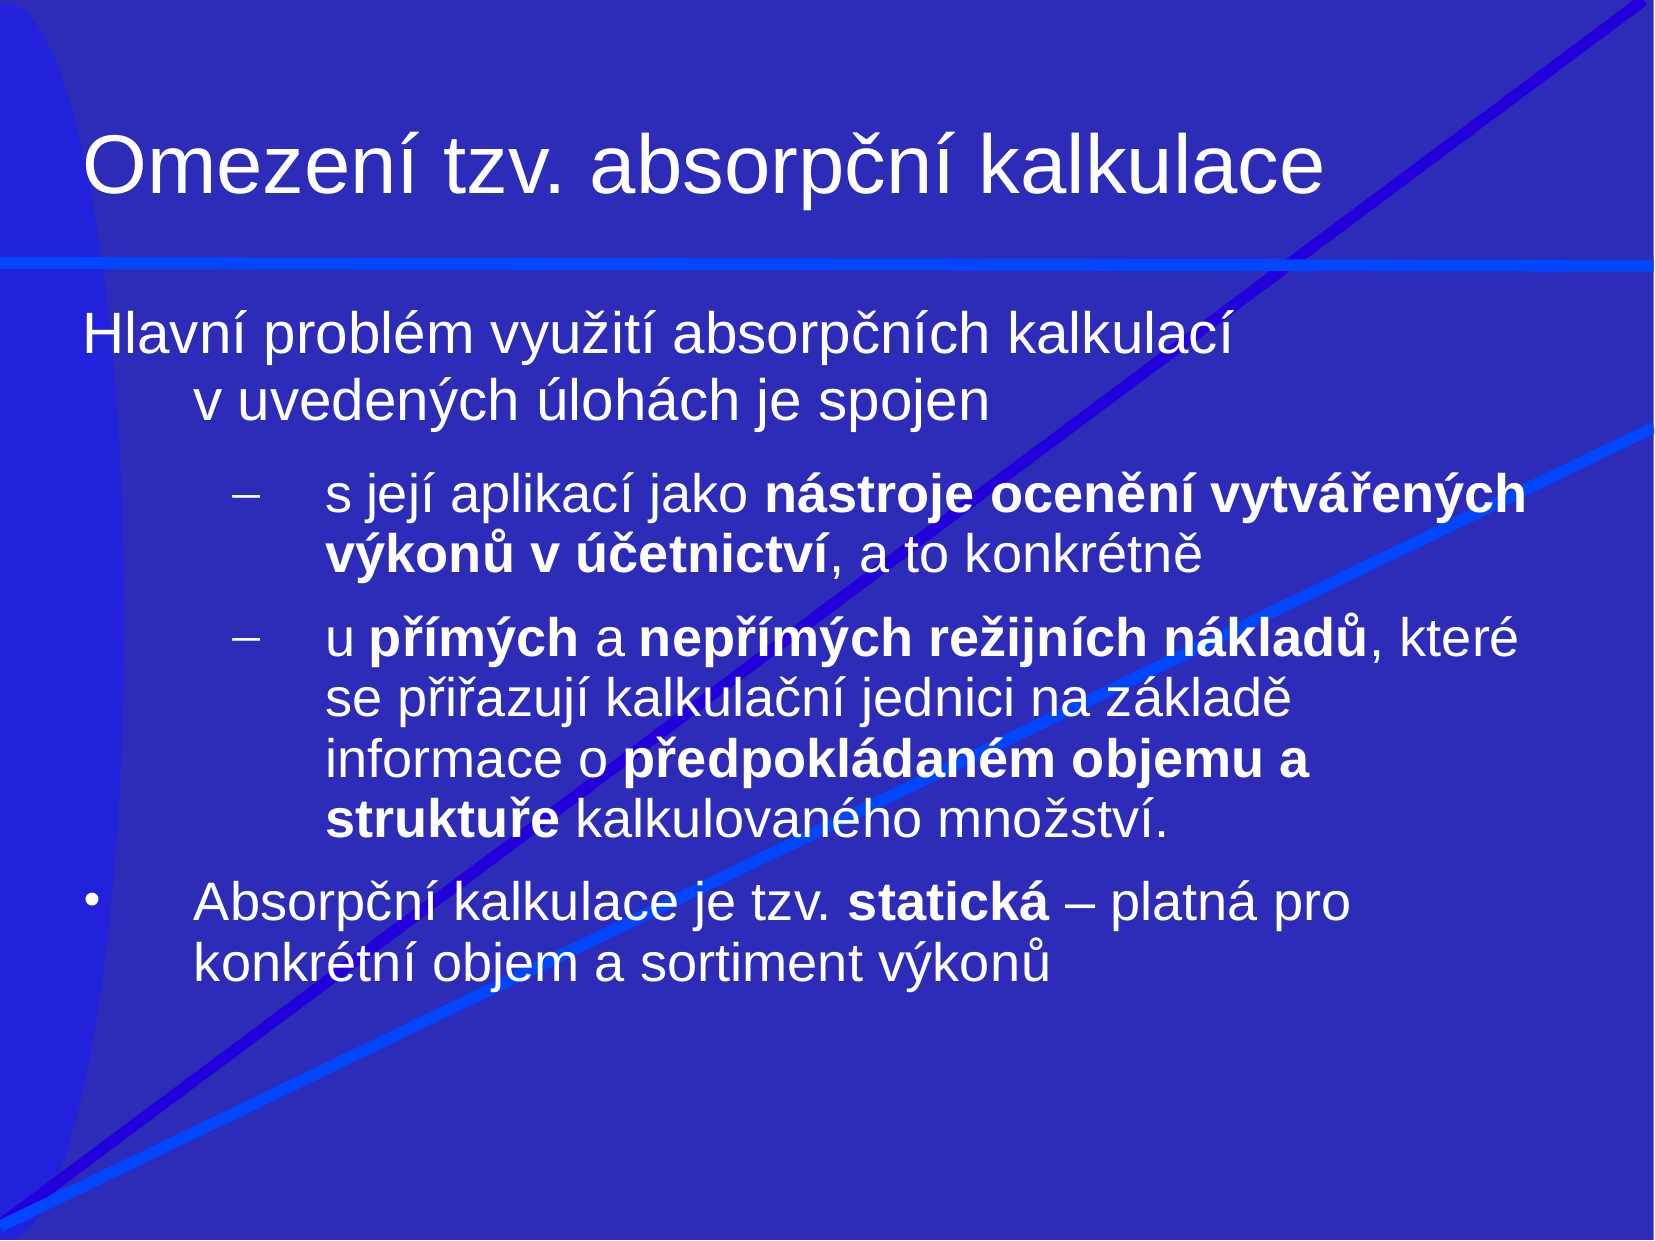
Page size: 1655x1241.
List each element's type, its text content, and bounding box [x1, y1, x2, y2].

title Omezení tzv. absorpční kalkulace [80, 67, 1574, 318]
text_box Hlavní problém využití absorpčních kalkulací v uvedených úlohách je spojen s její aplikací jako nástroje ocenění vytvářených výkonů v účetnictví, a to konkrétně u přímých a nepřímých režijních nákladů, které se přiřazují kalkulační jednici na základě informace o předpokládaném objemu a struktuře kalkulovaného množství. Absorpční kalkulace je tzv. statická – platná pro konkrétní objem a sortiment výkonů [80, 297, 1548, 993]
